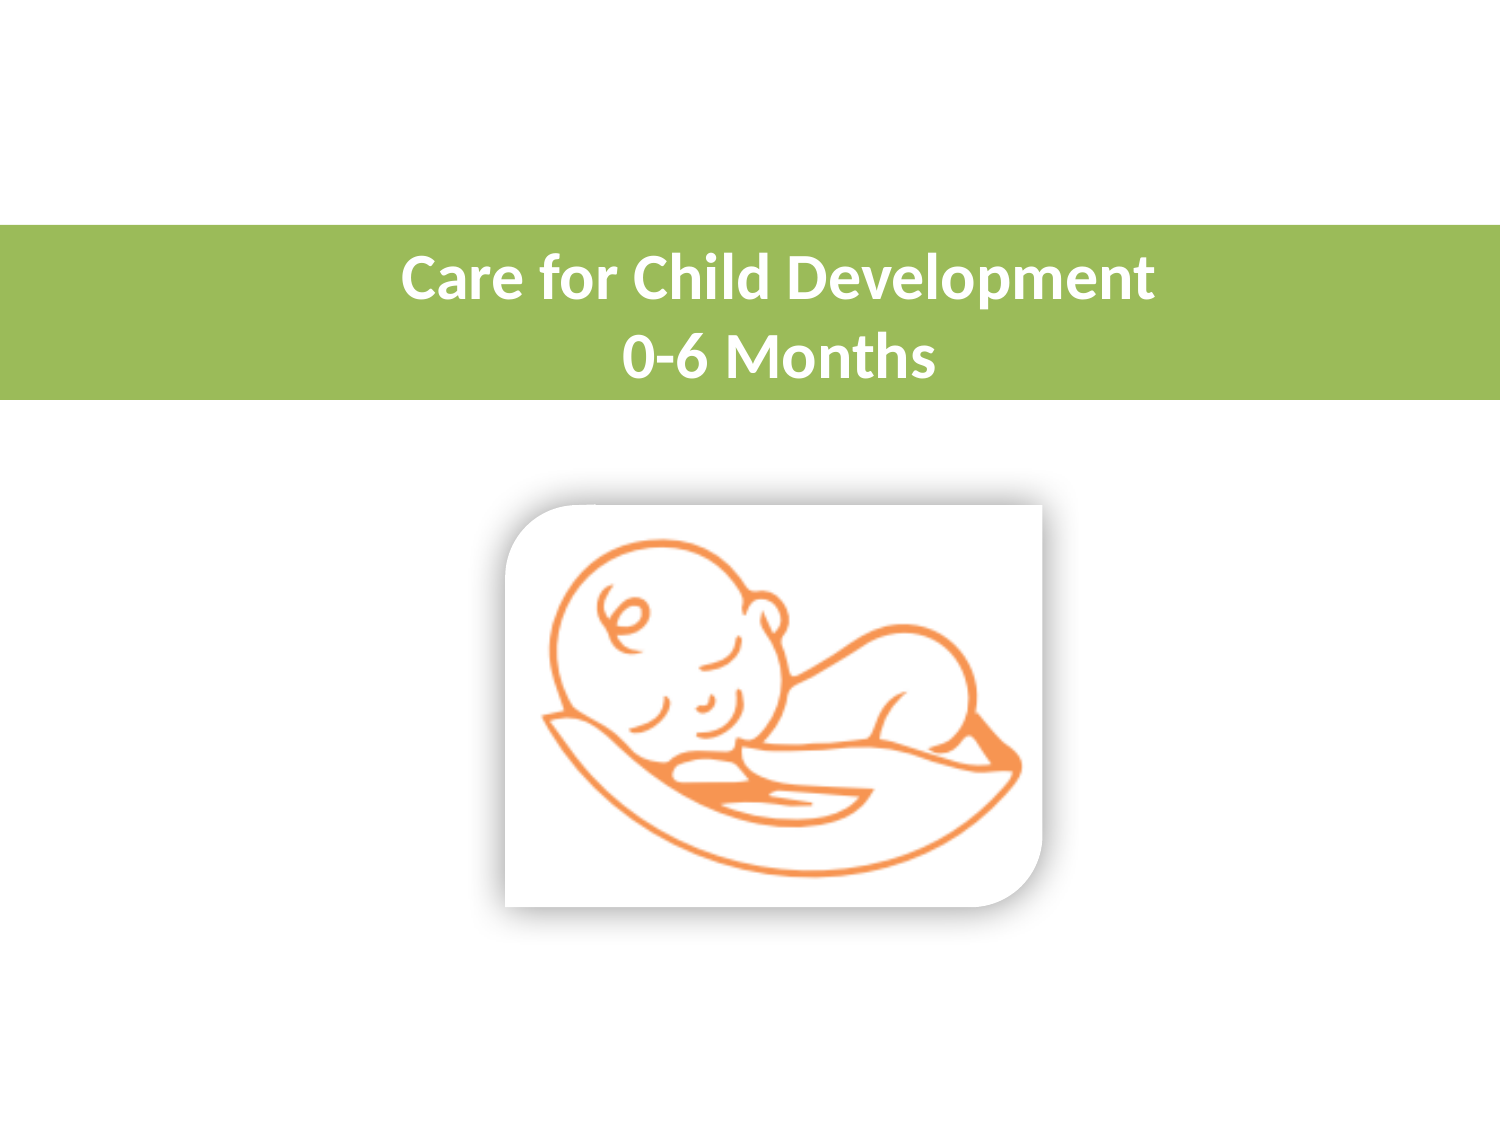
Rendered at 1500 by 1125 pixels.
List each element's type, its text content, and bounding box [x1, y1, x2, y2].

text_box Care for Child Development 0-6 Months [0, 224, 1500, 400]
picture [512, 512, 1036, 901]
